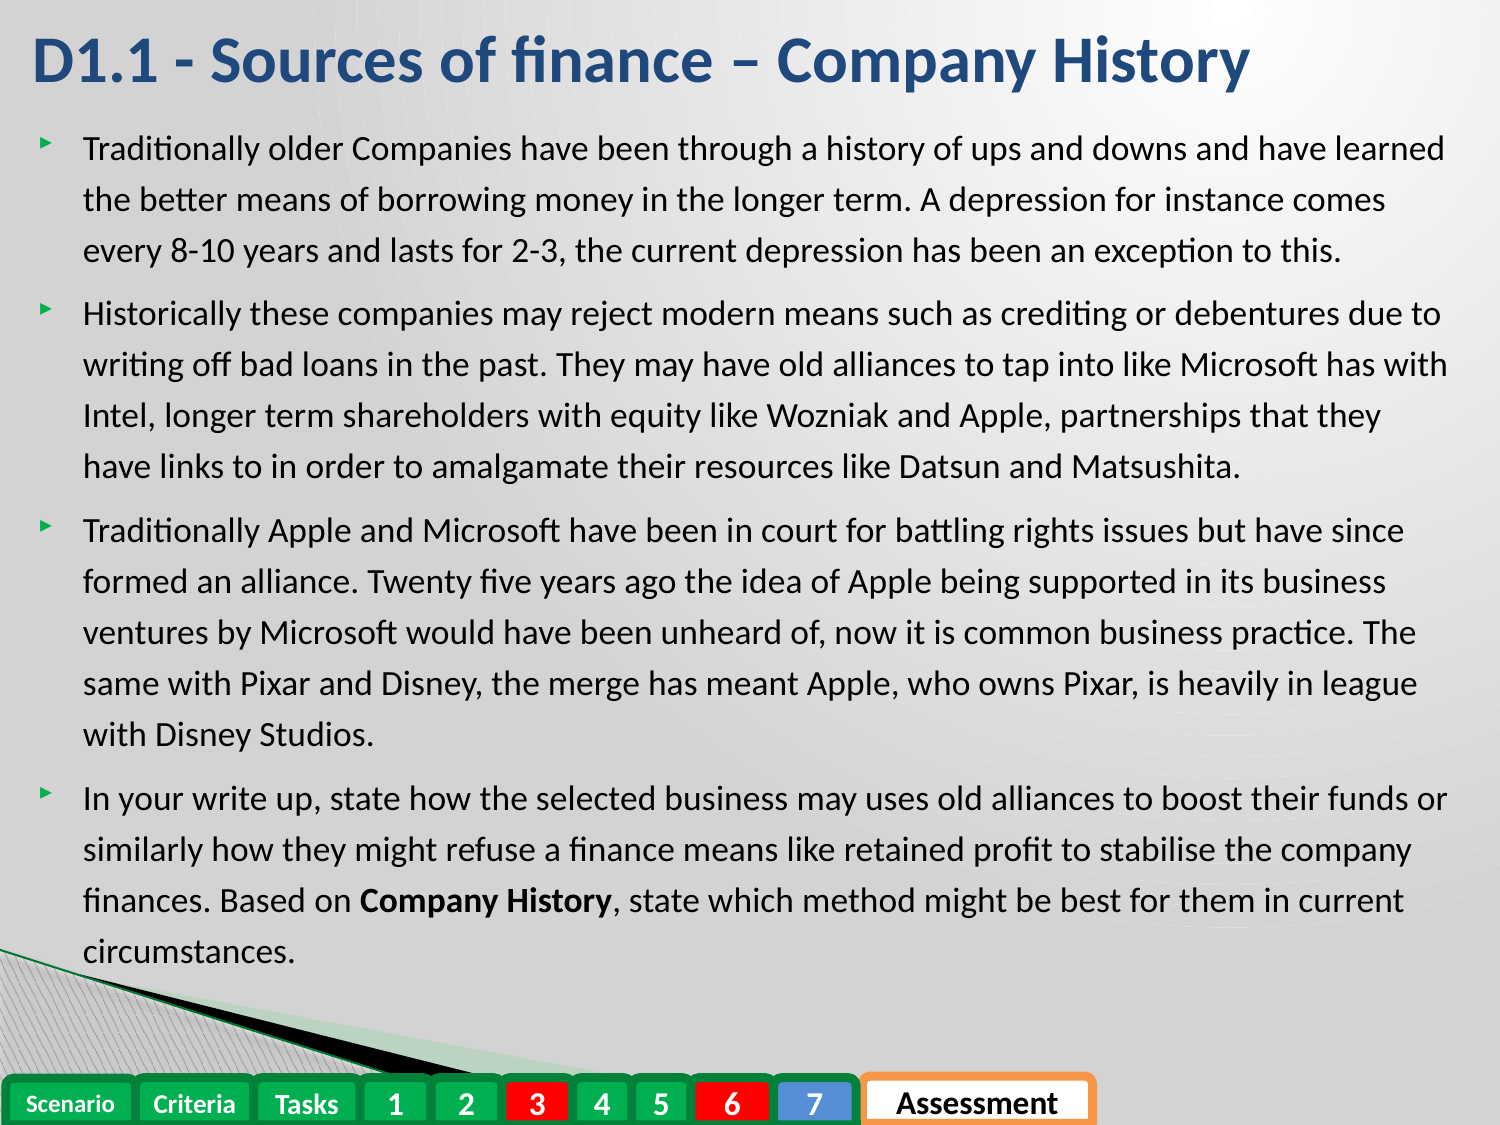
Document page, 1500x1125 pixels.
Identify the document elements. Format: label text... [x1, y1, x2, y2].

list Traditionally older Companies have been through a history of ups and downs and have learned the better means of borrowing money in the longer term. A depression for instance comes every 8-10 years and lasts for 2-3, the current depression has been an exception to this. Historically these companies may reject modern means such as crediting or debentures due to writing off bad loans in the past. They may have old alliances to tap into like Microsoft has with Intel, longer term shareholders with equity like Wozniak and Apple, partnerships that they have links to in order to amalgamate their resources like Datsun and Matsushita. Traditionally Apple and Microsoft have been in court for battling rights issues but have since formed an alliance. Twenty five years ago the idea of Apple being supported in its business ventures by Microsoft would have been unheard of, now it is common business practice. The same with Pixar and Disney, the merge has meant Apple, who owns Pixar, is heavily in league with Disney Studios. In your write up, state how the selected business may uses old alliances to boost their funds or similarly how they might refuse a finance means like retained profit to stabilise the company finances. Based on Company History, state which method might be best for them in current circumstances. [23, 109, 1465, 1012]
text_box D1.1 - Sources of finance – Company History [17, 19, 1489, 94]
